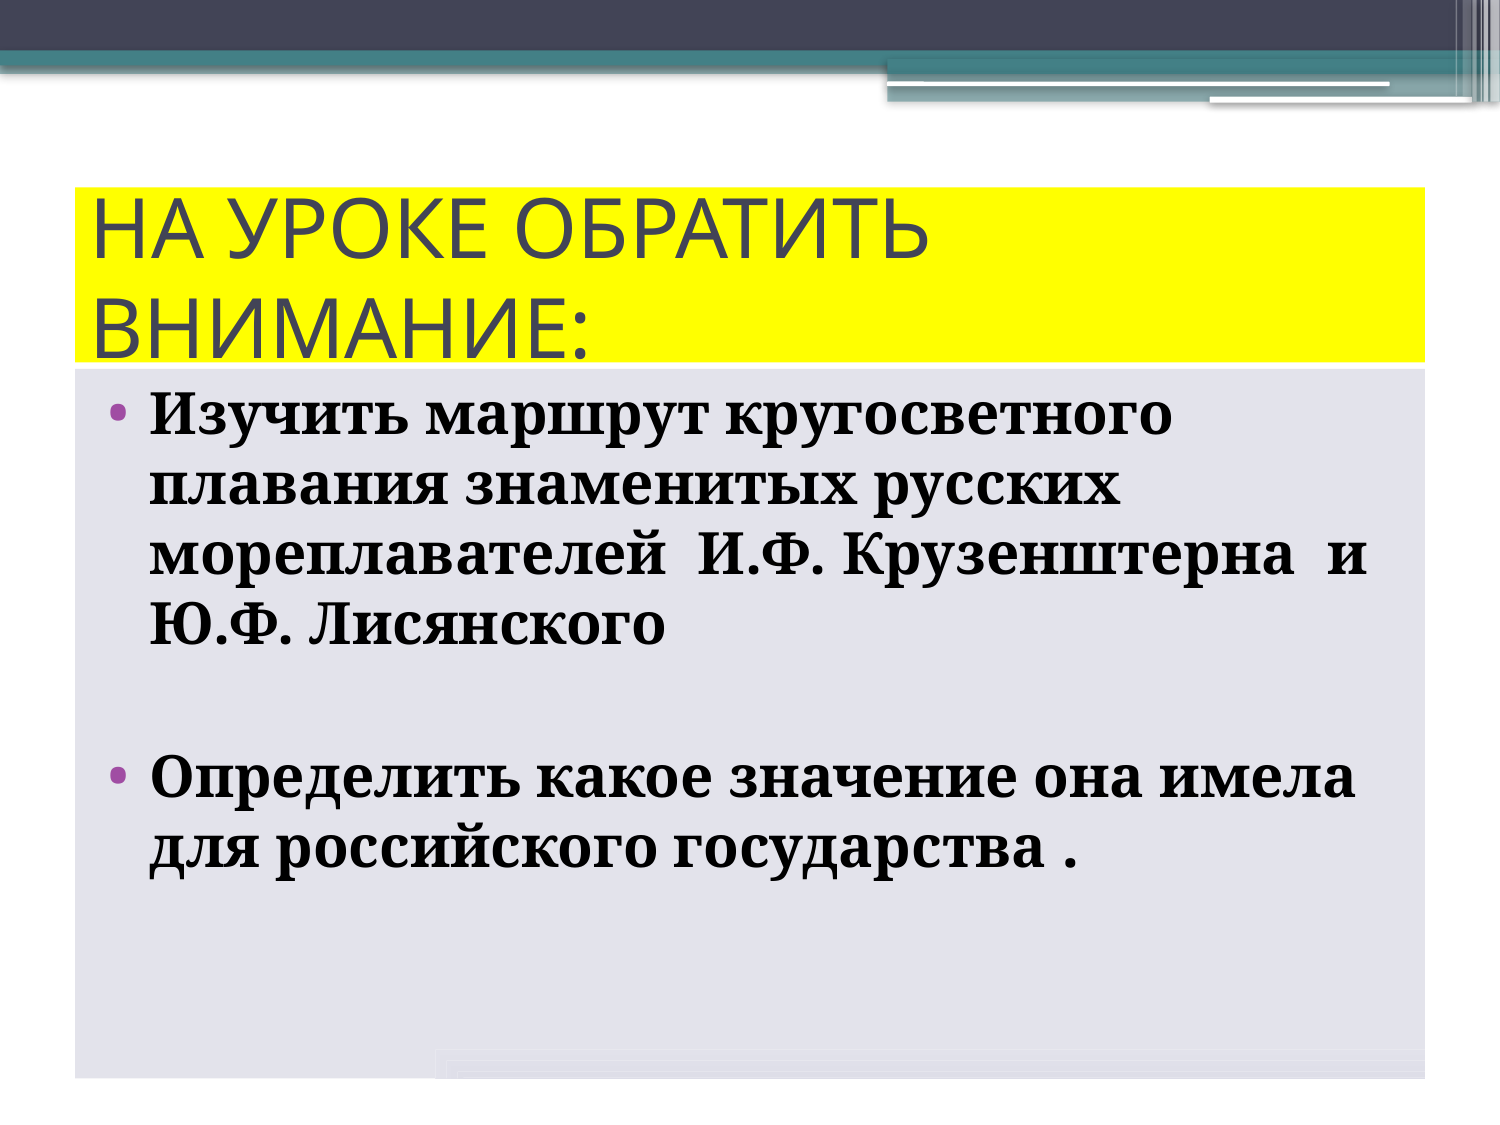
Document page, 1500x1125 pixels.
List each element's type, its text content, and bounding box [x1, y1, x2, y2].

title НА УРОКЕ ОБРАТИТЬ ВНИМАНИЕ: [75, 187, 1425, 363]
list Изучить маршрут кругосветного плавания знаменитых русских мореплавателей И.Ф. Крузенштерна и Ю.Ф. Лисянского Определить какое значение она имела для российского государства . [75, 368, 1425, 1079]
